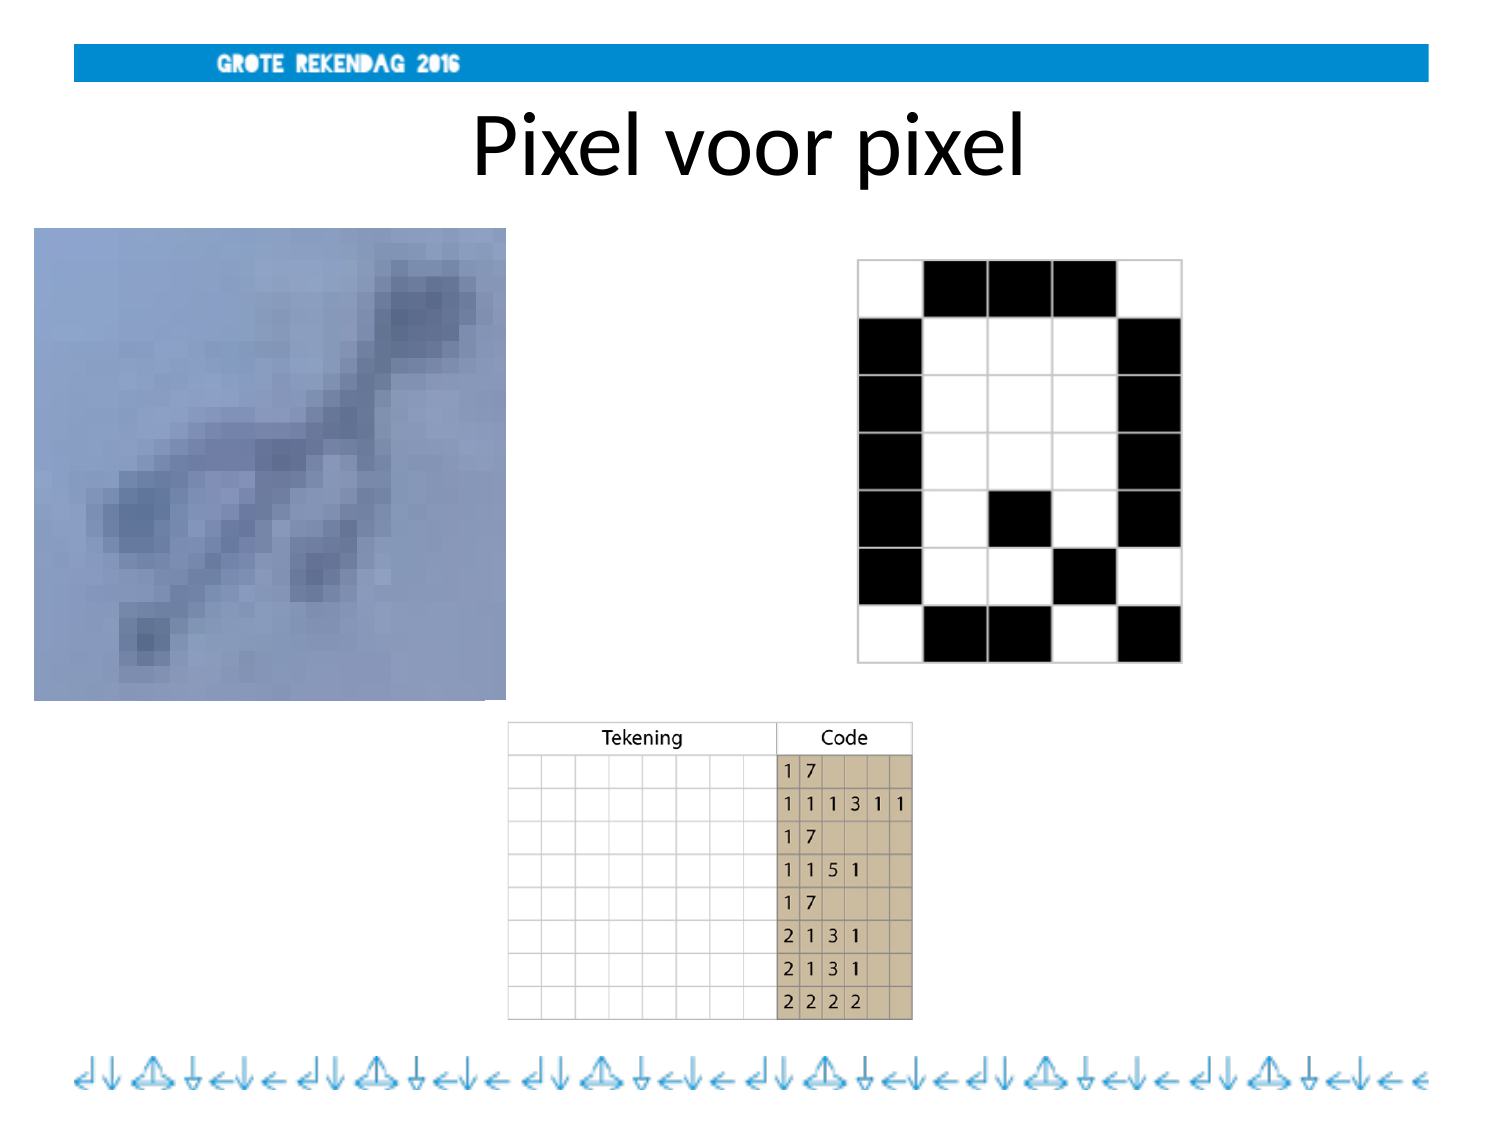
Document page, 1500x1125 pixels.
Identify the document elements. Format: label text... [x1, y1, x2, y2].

picture [34, 228, 1429, 1090]
picture [296, 54, 405, 72]
title Pixel voor pixel [75, 90, 1425, 233]
picture [417, 54, 459, 72]
picture [217, 54, 284, 72]
